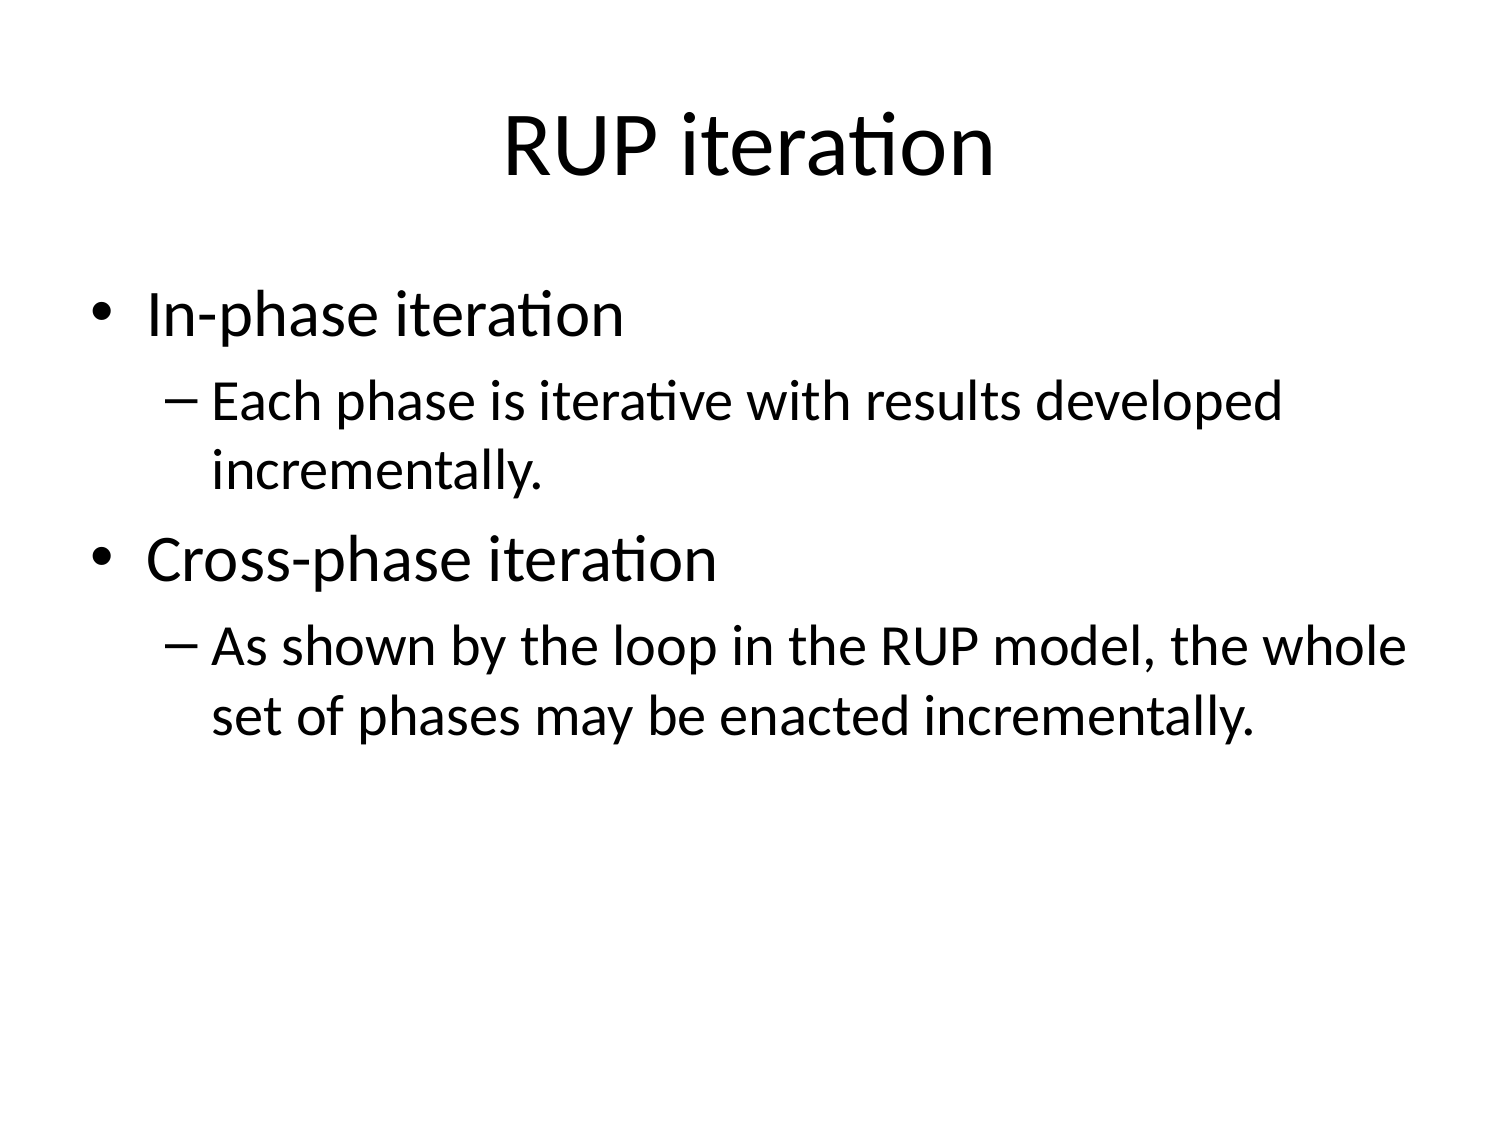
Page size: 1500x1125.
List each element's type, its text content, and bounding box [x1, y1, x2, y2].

list In-phase iteration Each phase is iterative with results developed incrementally. Cross-phase iteration As shown by the loop in the RUP model, the whole set of phases may be enacted incrementally. [75, 262, 1425, 1005]
title RUP iteration [75, 45, 1425, 233]
